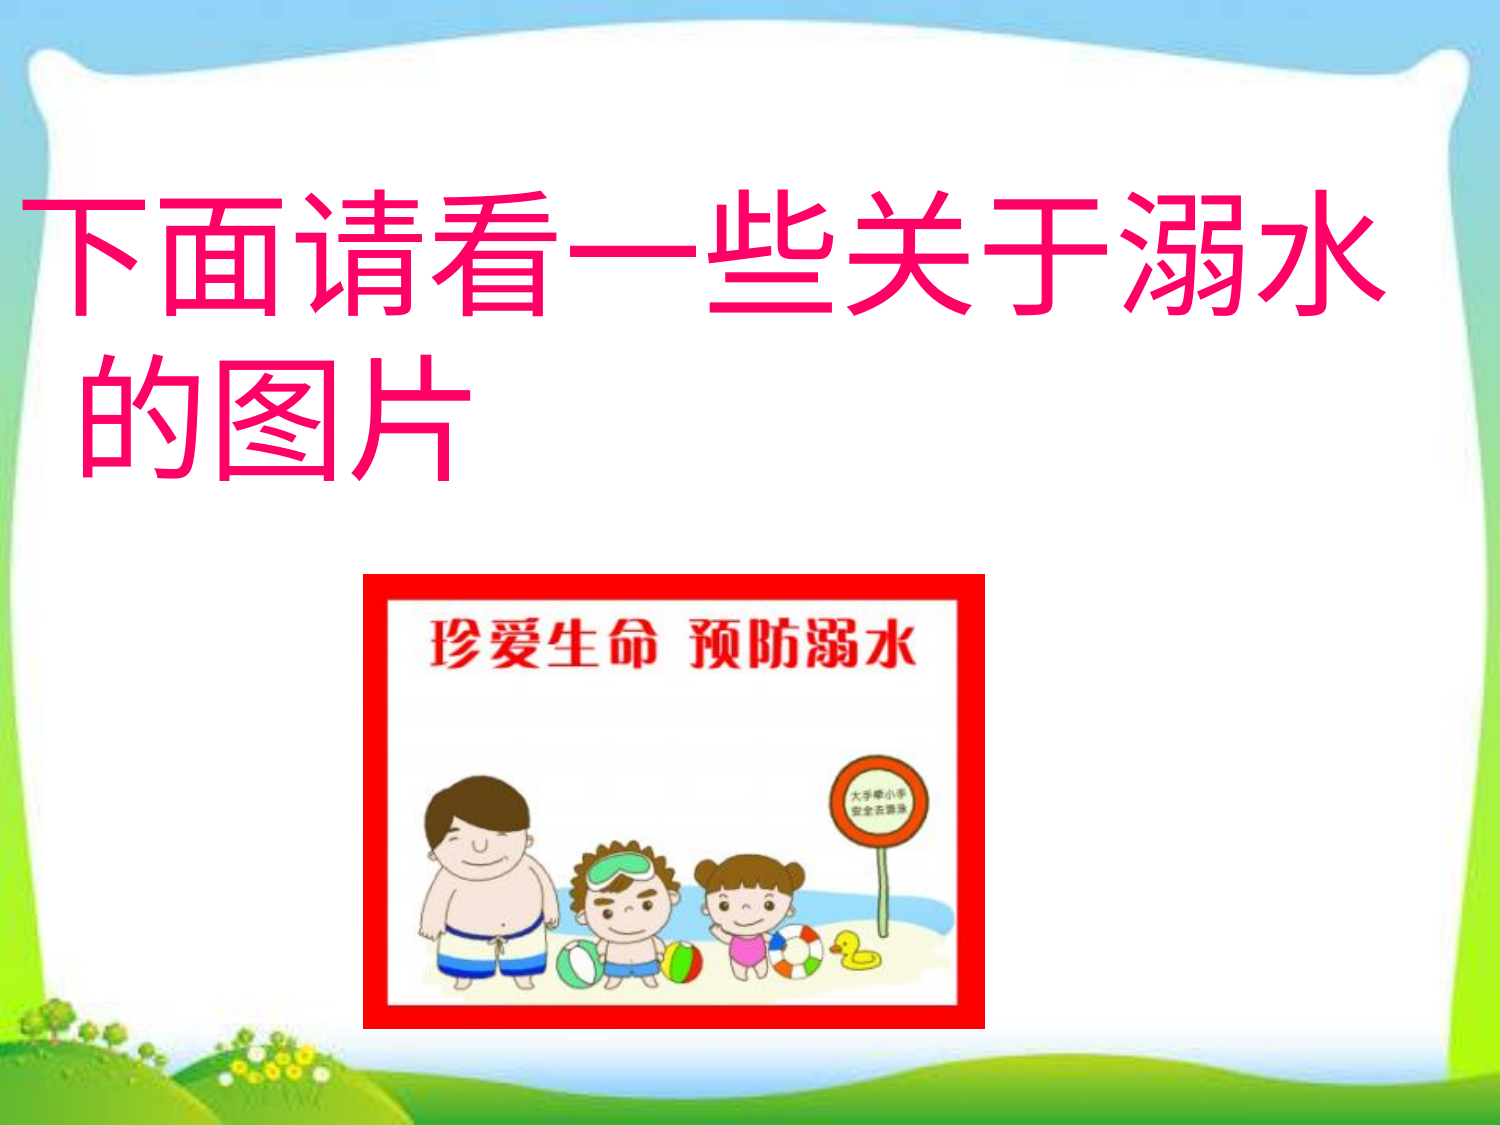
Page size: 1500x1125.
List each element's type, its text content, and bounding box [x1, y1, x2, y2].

list 下面请看一些关于溺水的图片 [0, 160, 1471, 516]
picture [0, 0, 1500, 1125]
